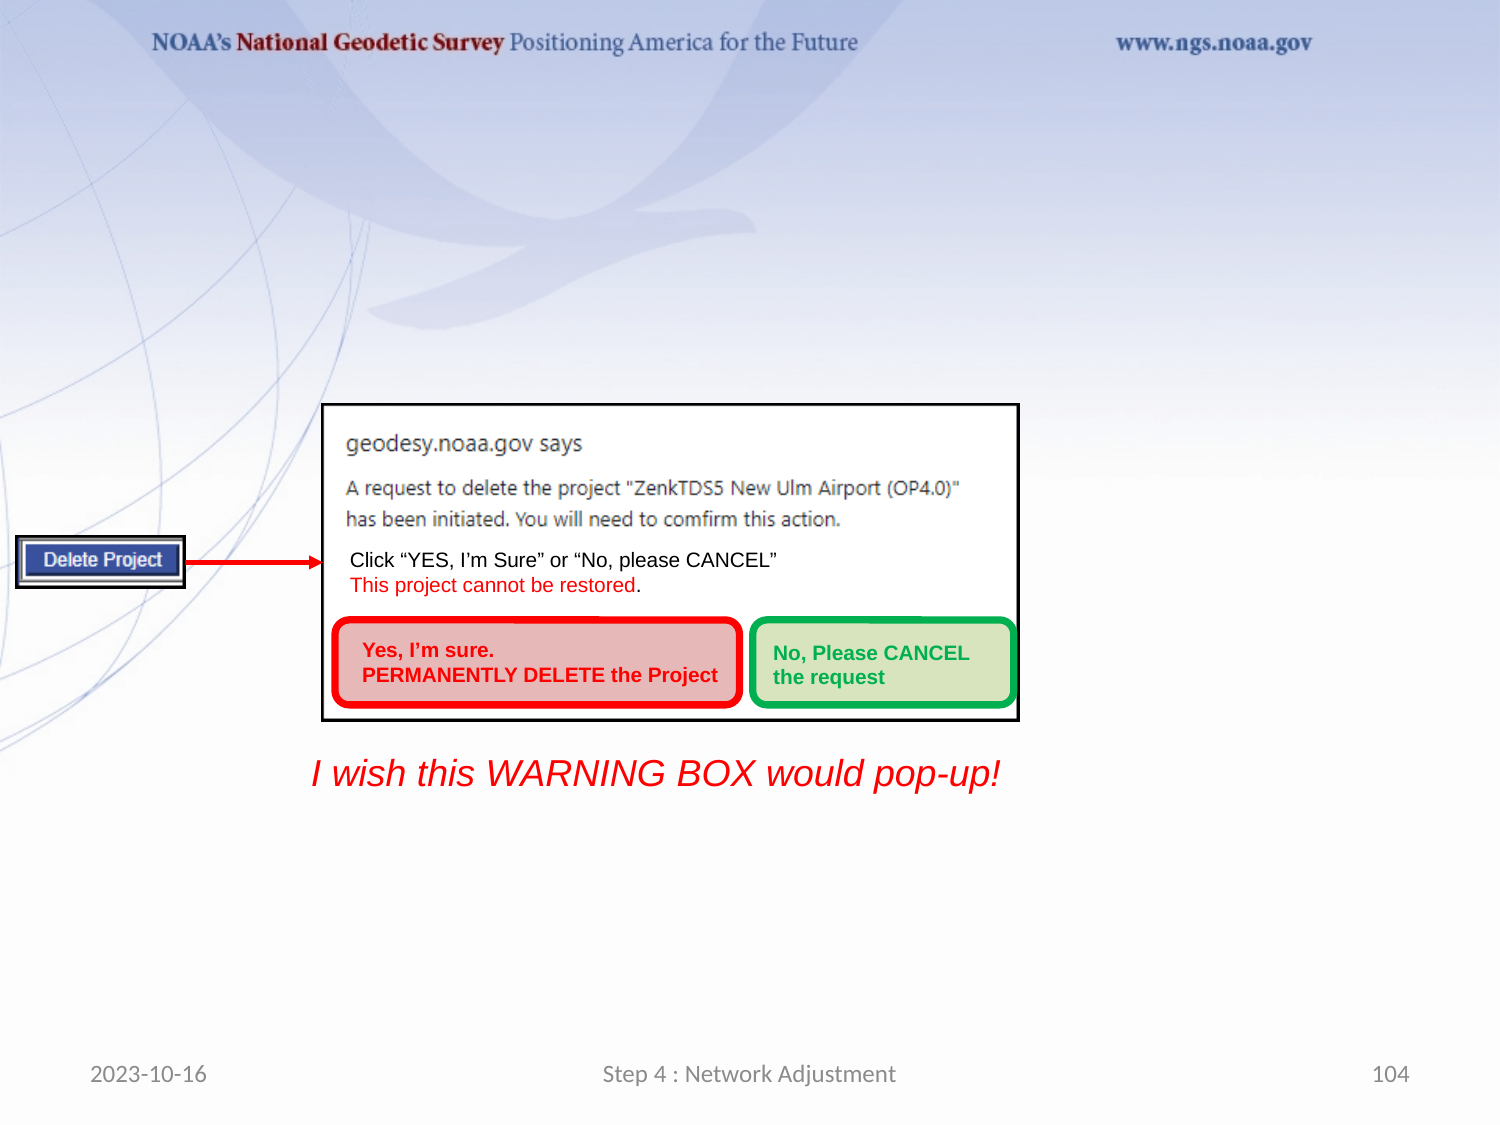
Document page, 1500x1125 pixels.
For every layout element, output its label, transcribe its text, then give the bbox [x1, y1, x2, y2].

text_box I wish this WARNING BOX would pop-up! [296, 741, 1027, 802]
footer Step 4 : Network Adjustment [512, 1042, 988, 1103]
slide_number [75, 1042, 425, 1103]
slide_number 104 [1074, 1042, 1425, 1103]
picture [0, 0, 1500, 1125]
